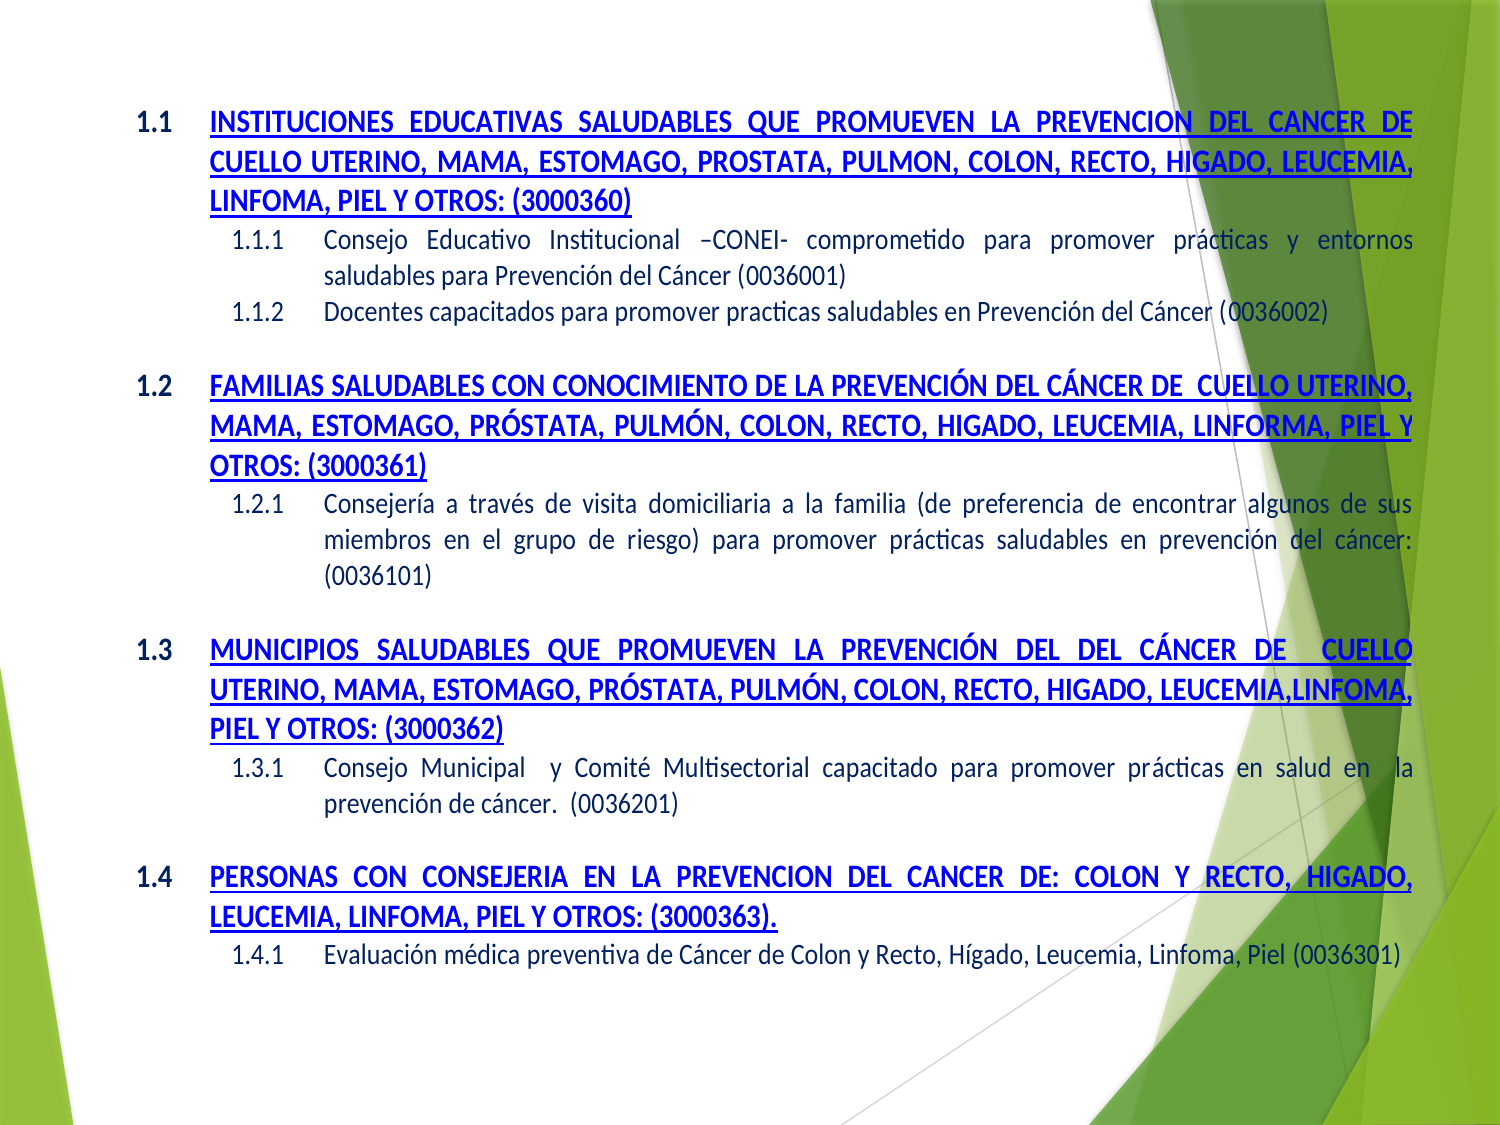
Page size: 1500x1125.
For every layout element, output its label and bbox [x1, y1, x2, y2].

picture [135, 101, 1412, 1048]
